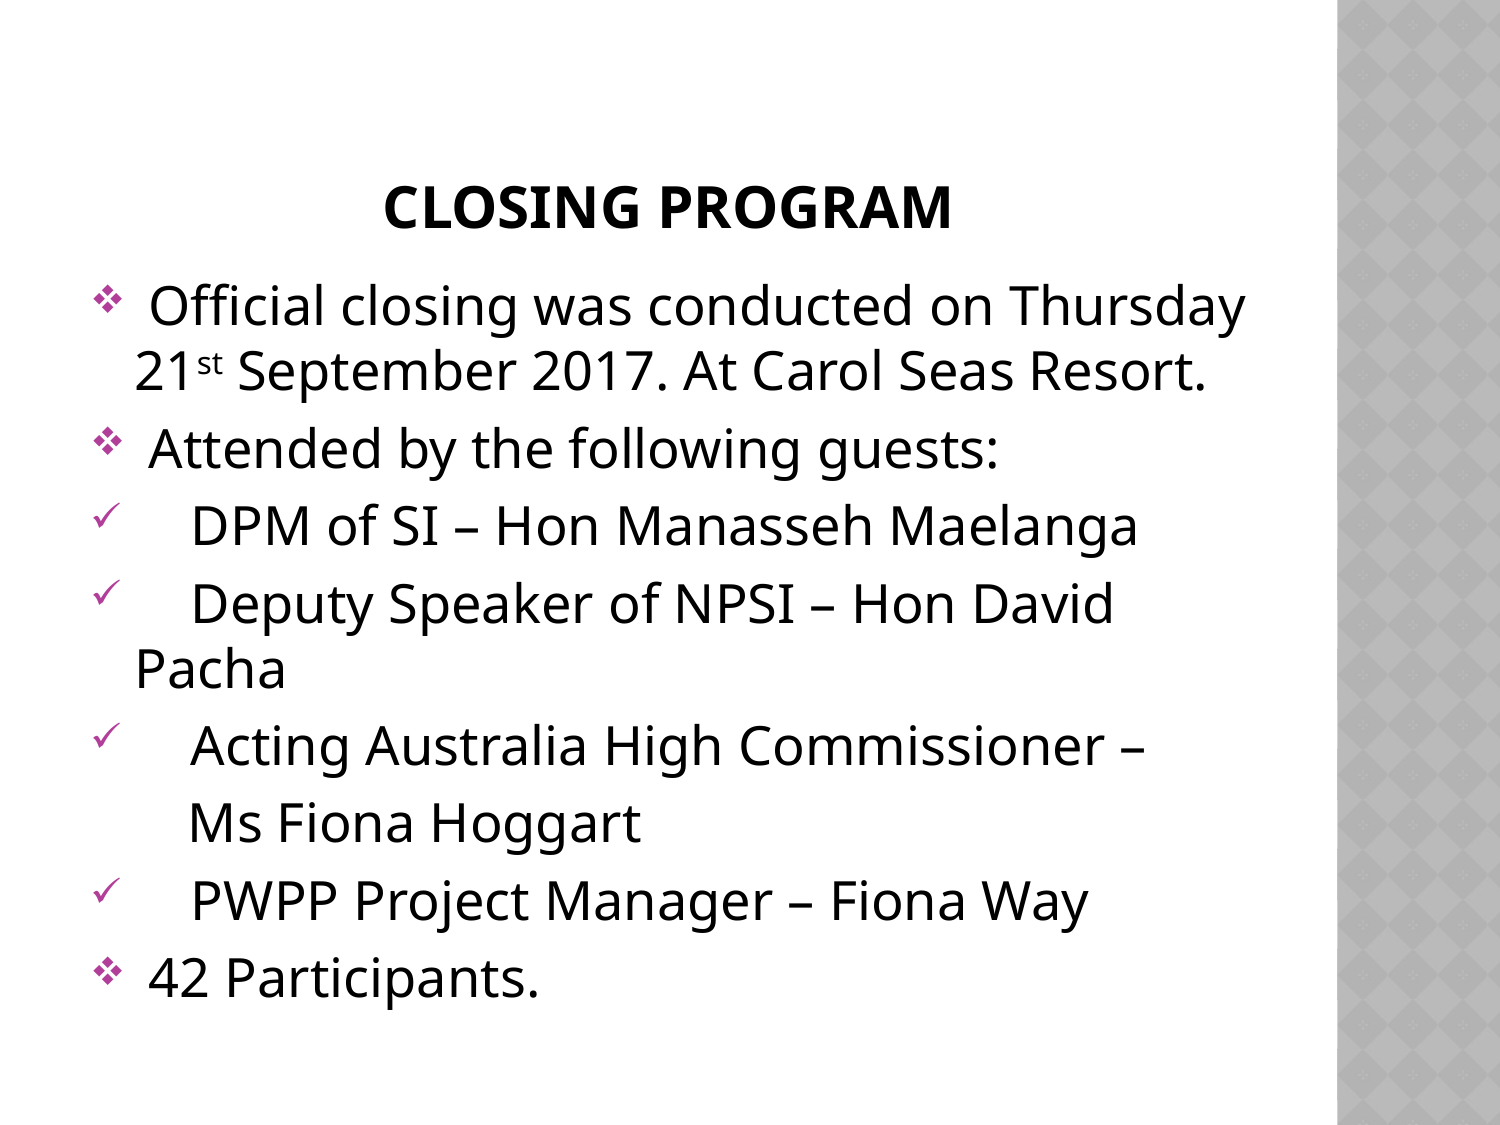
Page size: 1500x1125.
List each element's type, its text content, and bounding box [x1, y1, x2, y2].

title Closing Program [75, 52, 1263, 241]
list Official closing was conducted on Thursday 21st September 2017. At Carol Seas Resort. Attended by the following guests: DPM of SI – Hon Manasseh Maelanga Deputy Speaker of NPSI – Hon David Pacha Acting Australia High Commissioner – Ms Fiona Hoggart PWPP Project Manager – Fiona Way 42 Participants. [74, 263, 1263, 1060]
